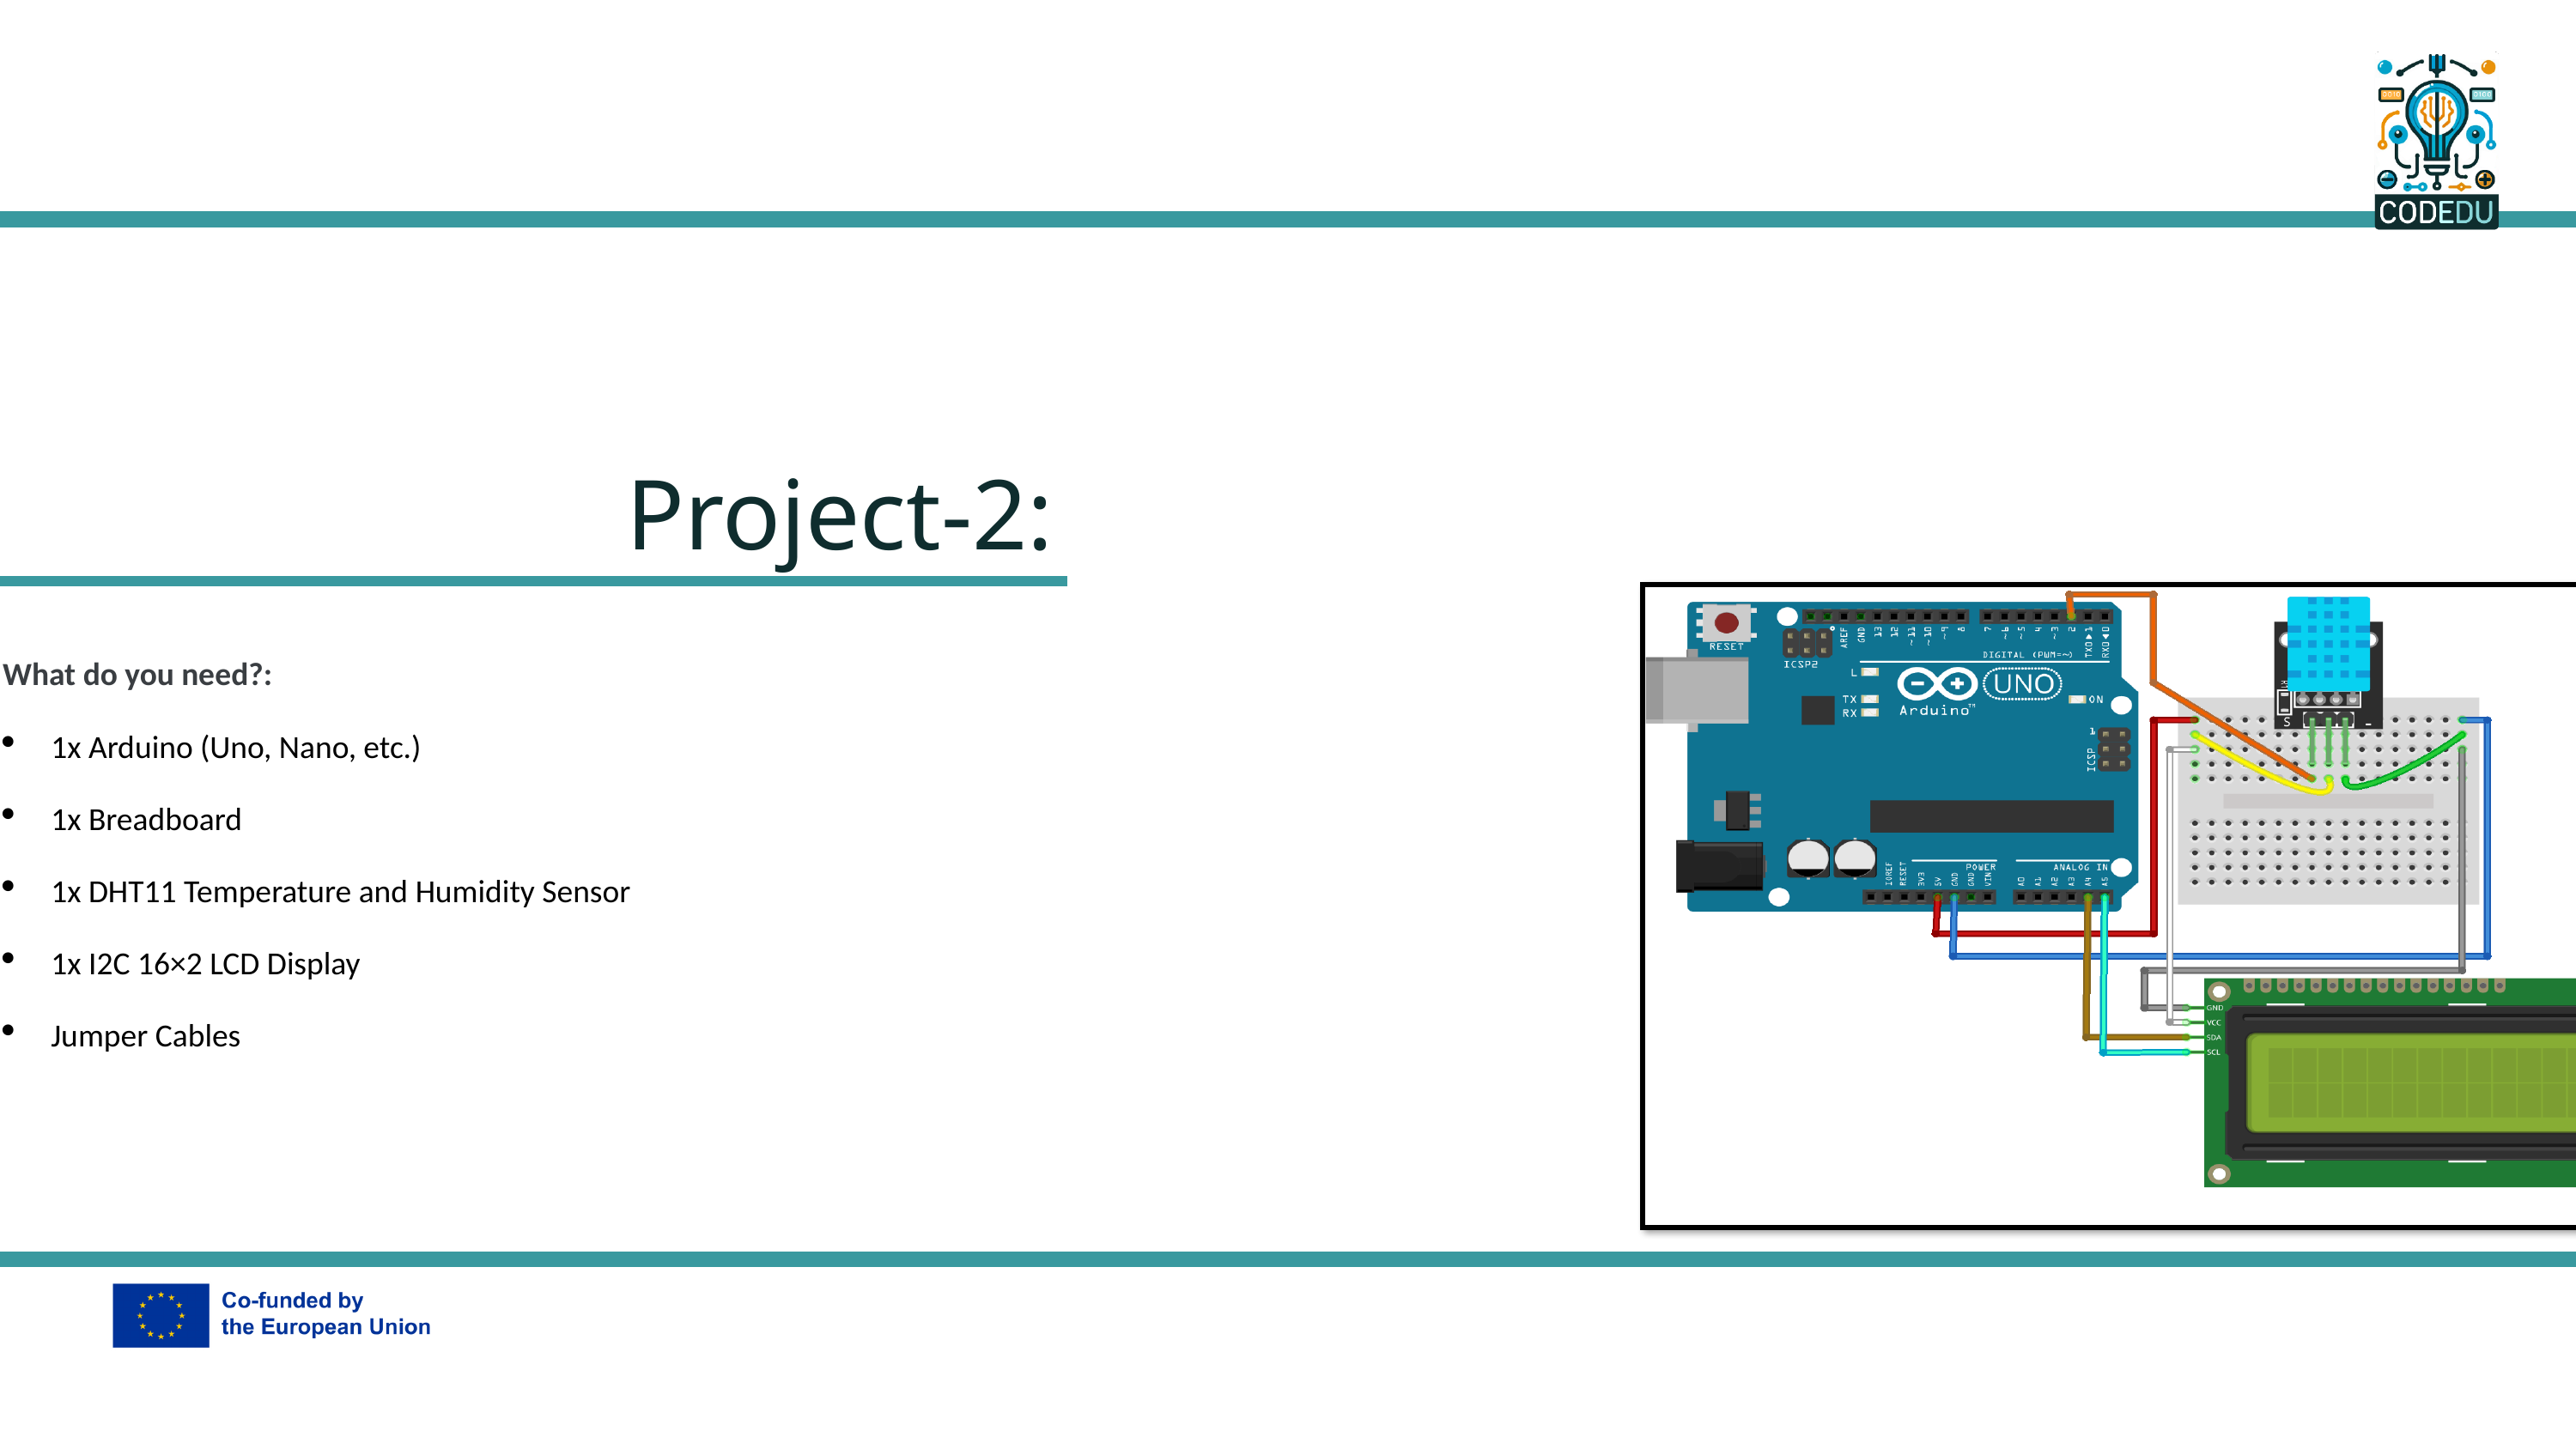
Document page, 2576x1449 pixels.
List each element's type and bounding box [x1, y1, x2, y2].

text_box [0, 218, 2576, 1260]
text_box [107, 1278, 443, 1353]
picture [2264, 0, 2576, 333]
picture [1645, 587, 2576, 1225]
